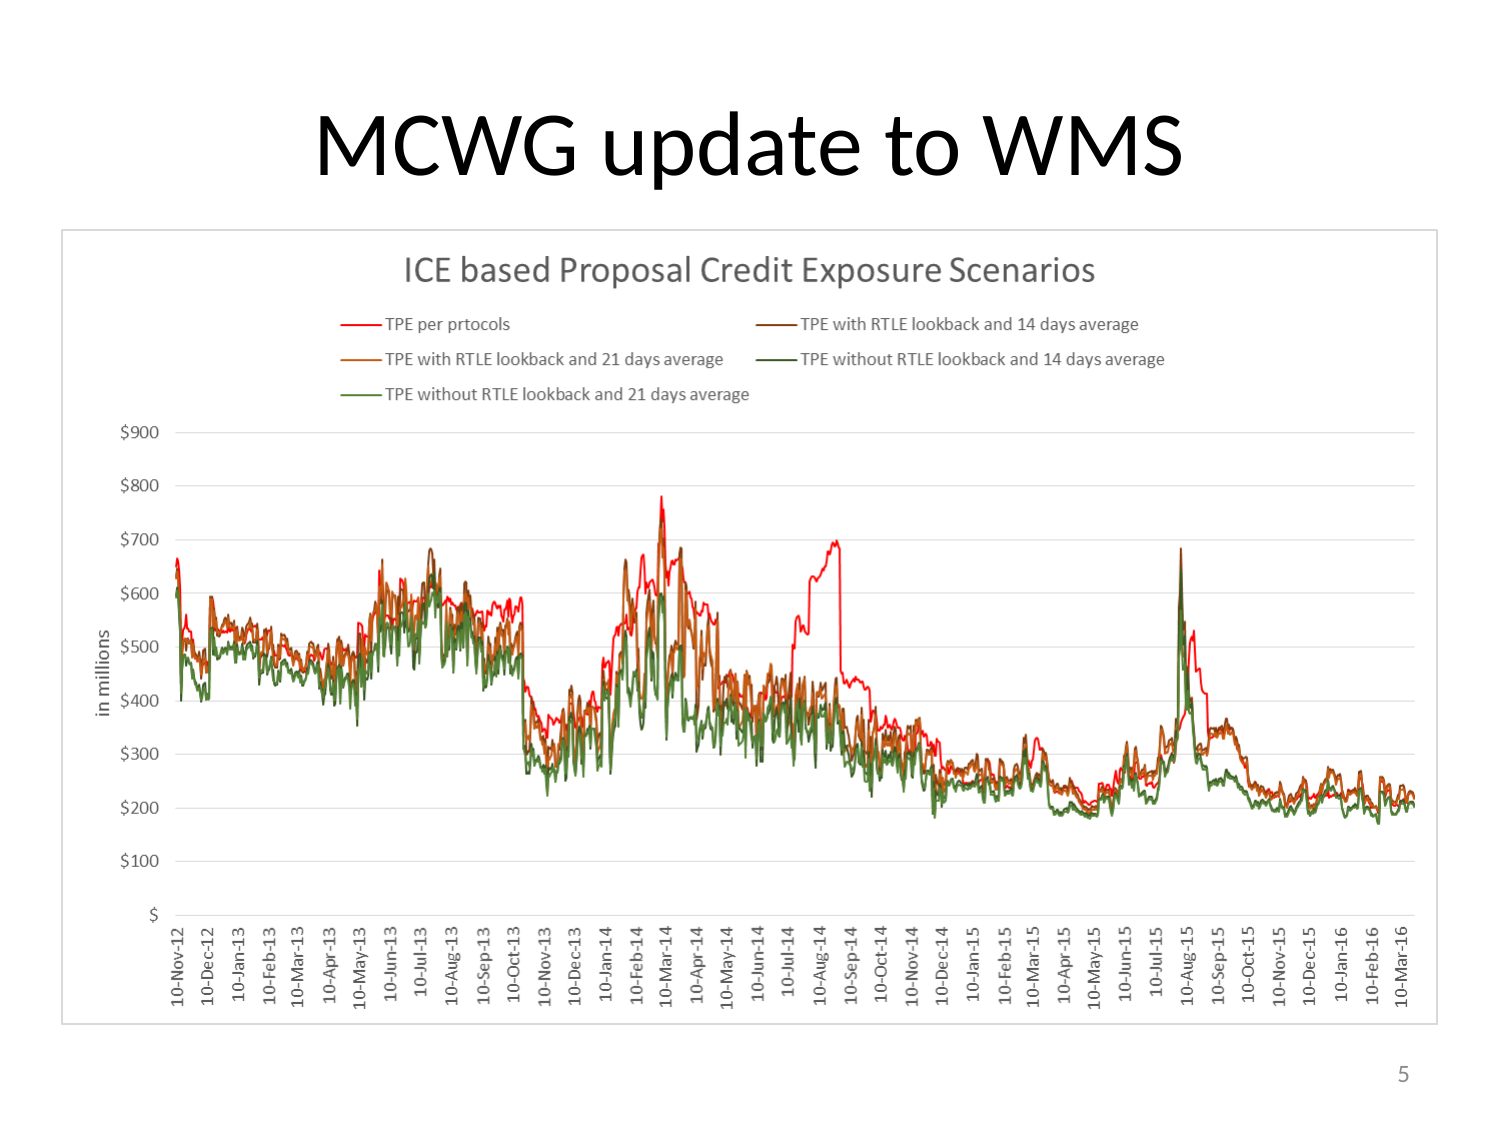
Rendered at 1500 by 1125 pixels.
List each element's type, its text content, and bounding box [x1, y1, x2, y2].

picture [61, 229, 1438, 1026]
slide_number 5 [1074, 1042, 1425, 1103]
title MCWG update to WMS [75, 45, 1425, 228]
